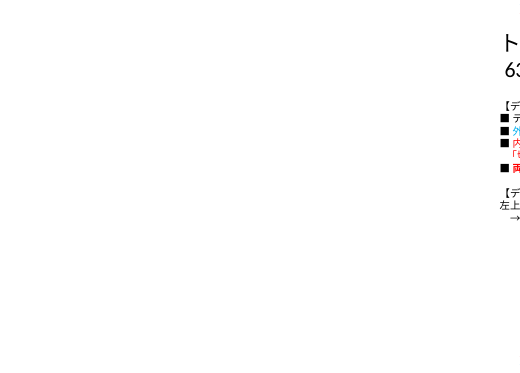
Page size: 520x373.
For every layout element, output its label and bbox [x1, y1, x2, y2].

picture [513, 126, 518, 136]
